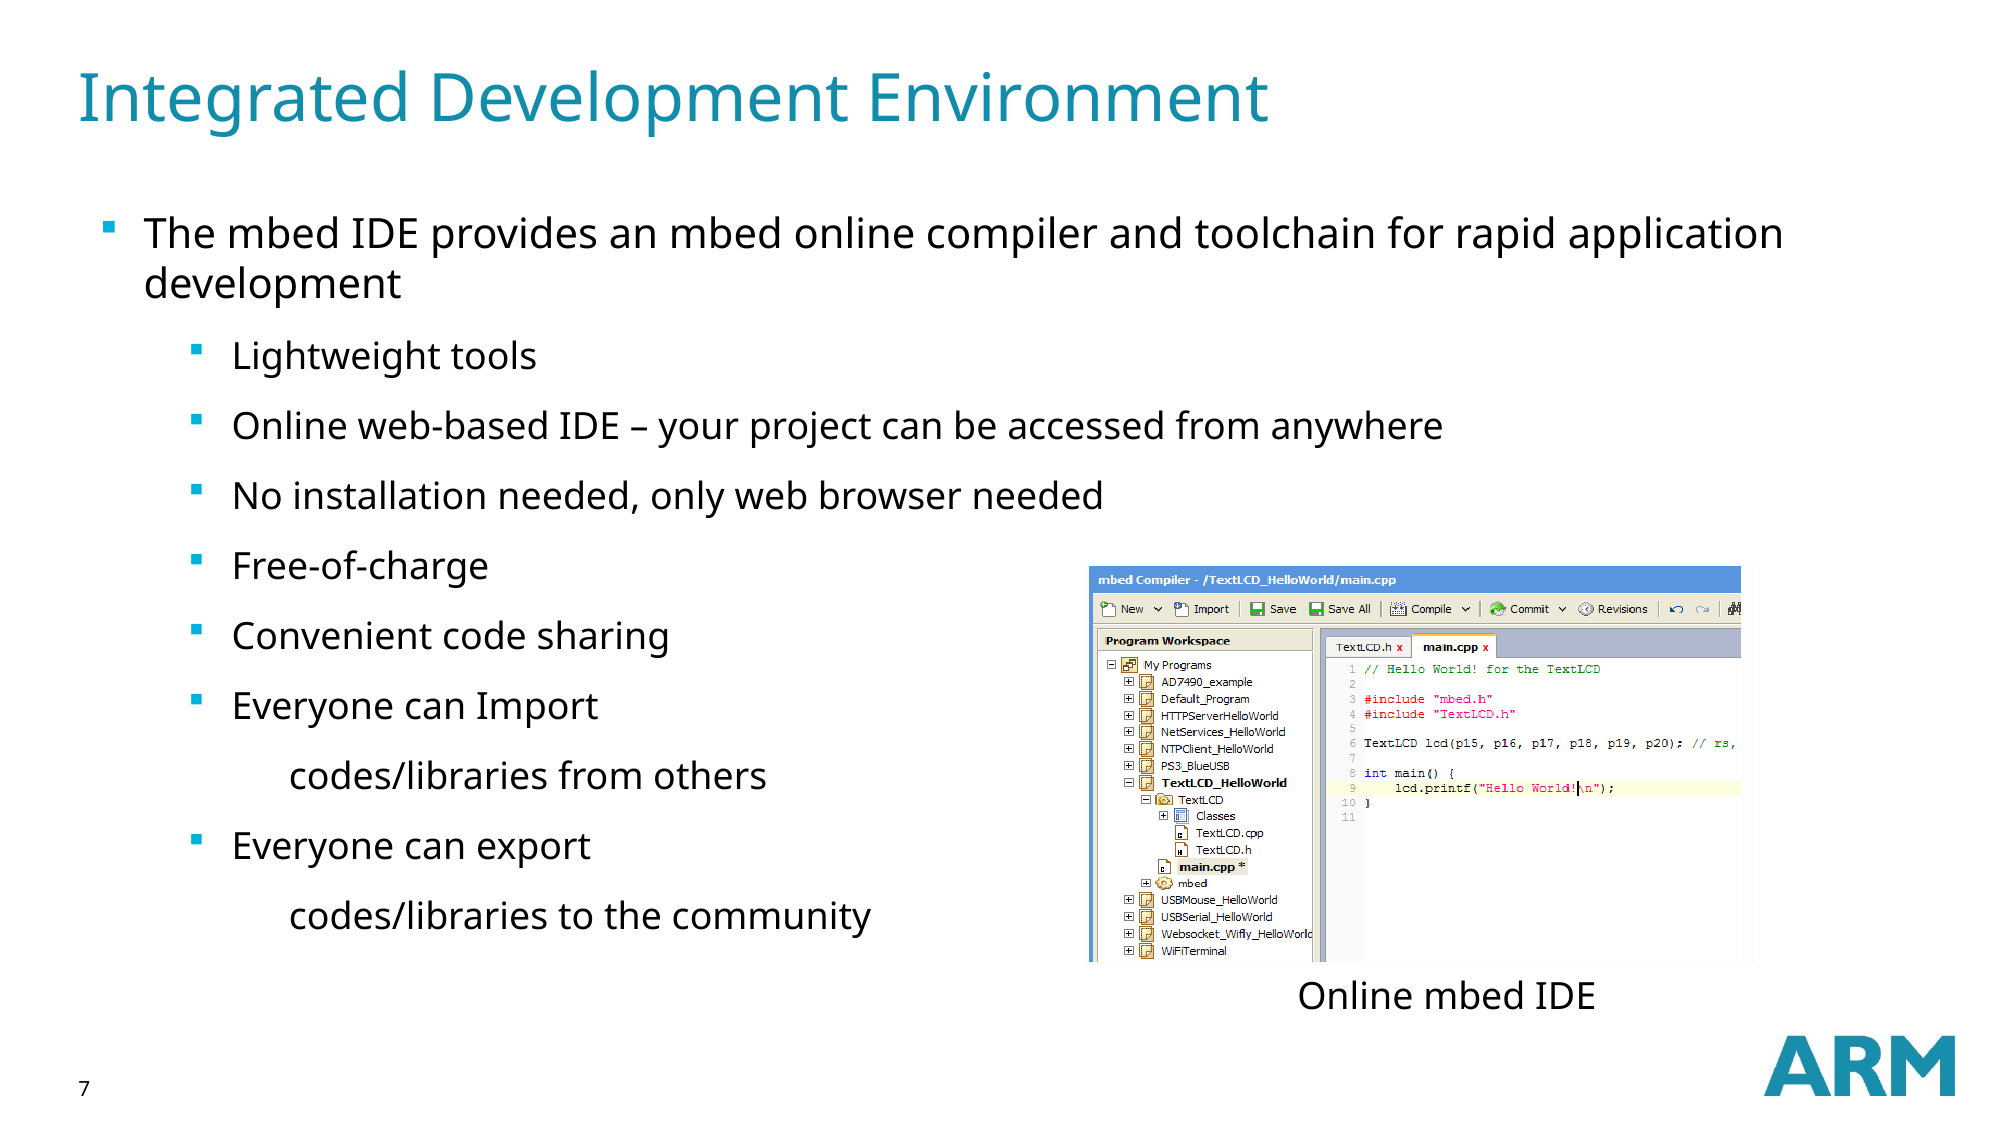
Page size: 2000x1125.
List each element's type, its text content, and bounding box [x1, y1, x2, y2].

title Integrated Development Environment [78, 55, 1910, 150]
text_box Online mbed IDE [1282, 964, 1883, 1025]
picture [1763, 1035, 1955, 1096]
list The mbed IDE provides an mbed online compiler and toolchain for rapid application development Lightweight tools Online web-based IDE – your project can be accessed from anywhere No installation needed, only web browser needed Free-of-charge Convenient code sharing Everyone can Import codes/libraries from others Everyone can export codes/libraries to the community [99, 206, 1909, 1004]
picture [1082, 564, 1755, 966]
